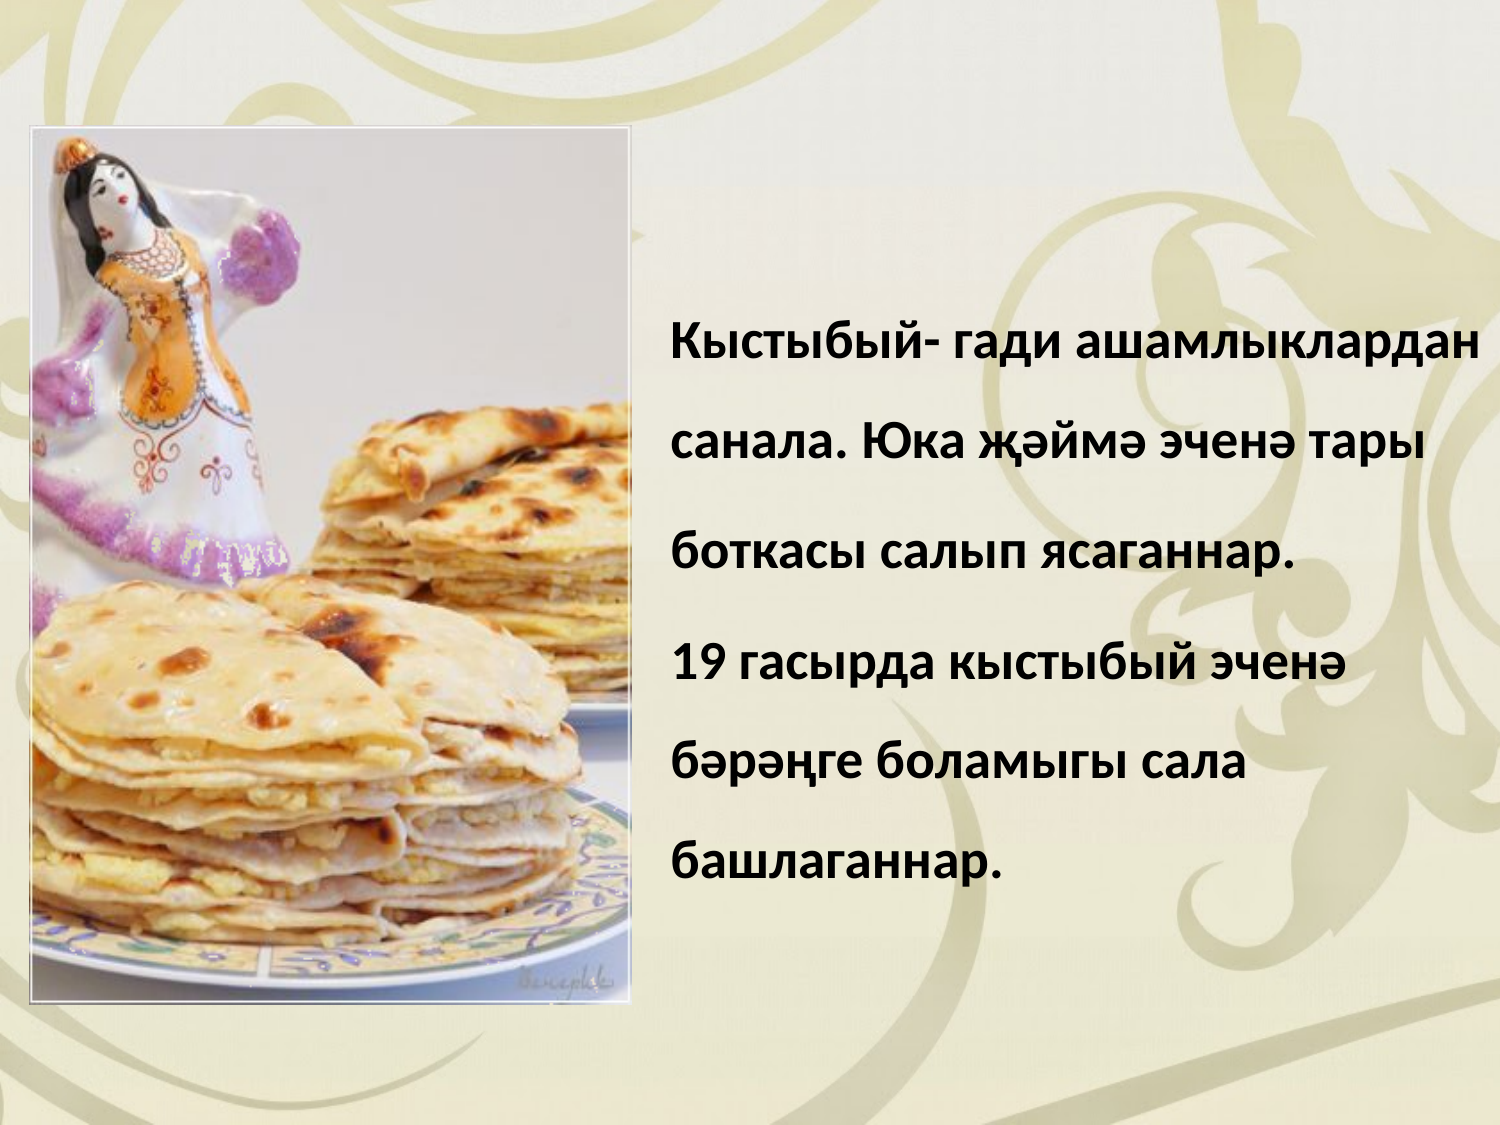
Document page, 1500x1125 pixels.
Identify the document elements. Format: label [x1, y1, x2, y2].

list [29, 125, 633, 1006]
picture [0, 0, 1500, 1125]
